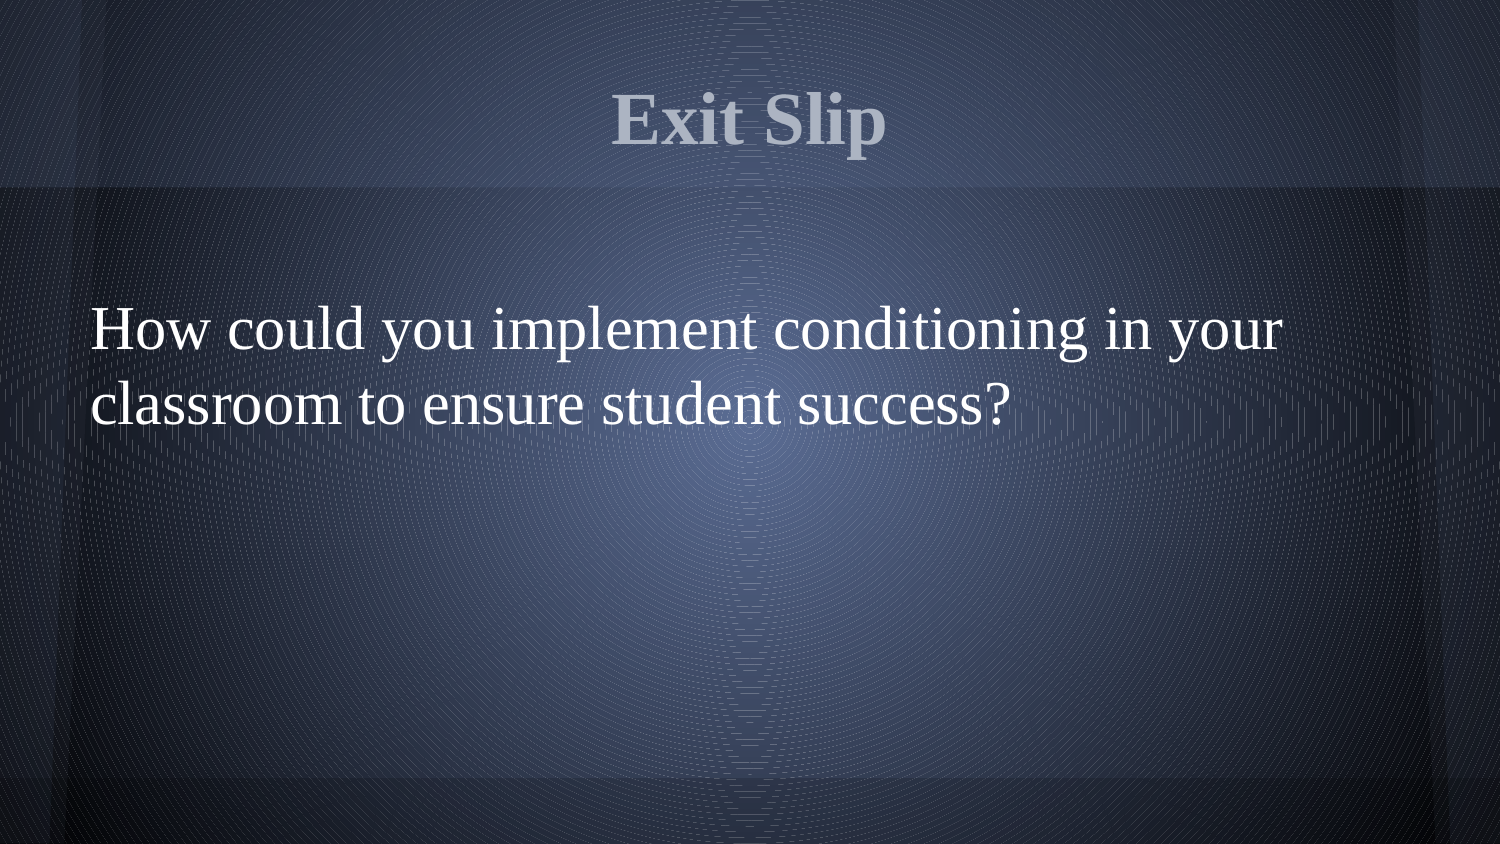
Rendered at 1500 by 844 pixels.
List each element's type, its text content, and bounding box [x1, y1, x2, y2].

list How could you implement conditioning in your classroom to ensure student success? [75, 196, 1425, 808]
title Exit Slip [75, 33, 1425, 175]
